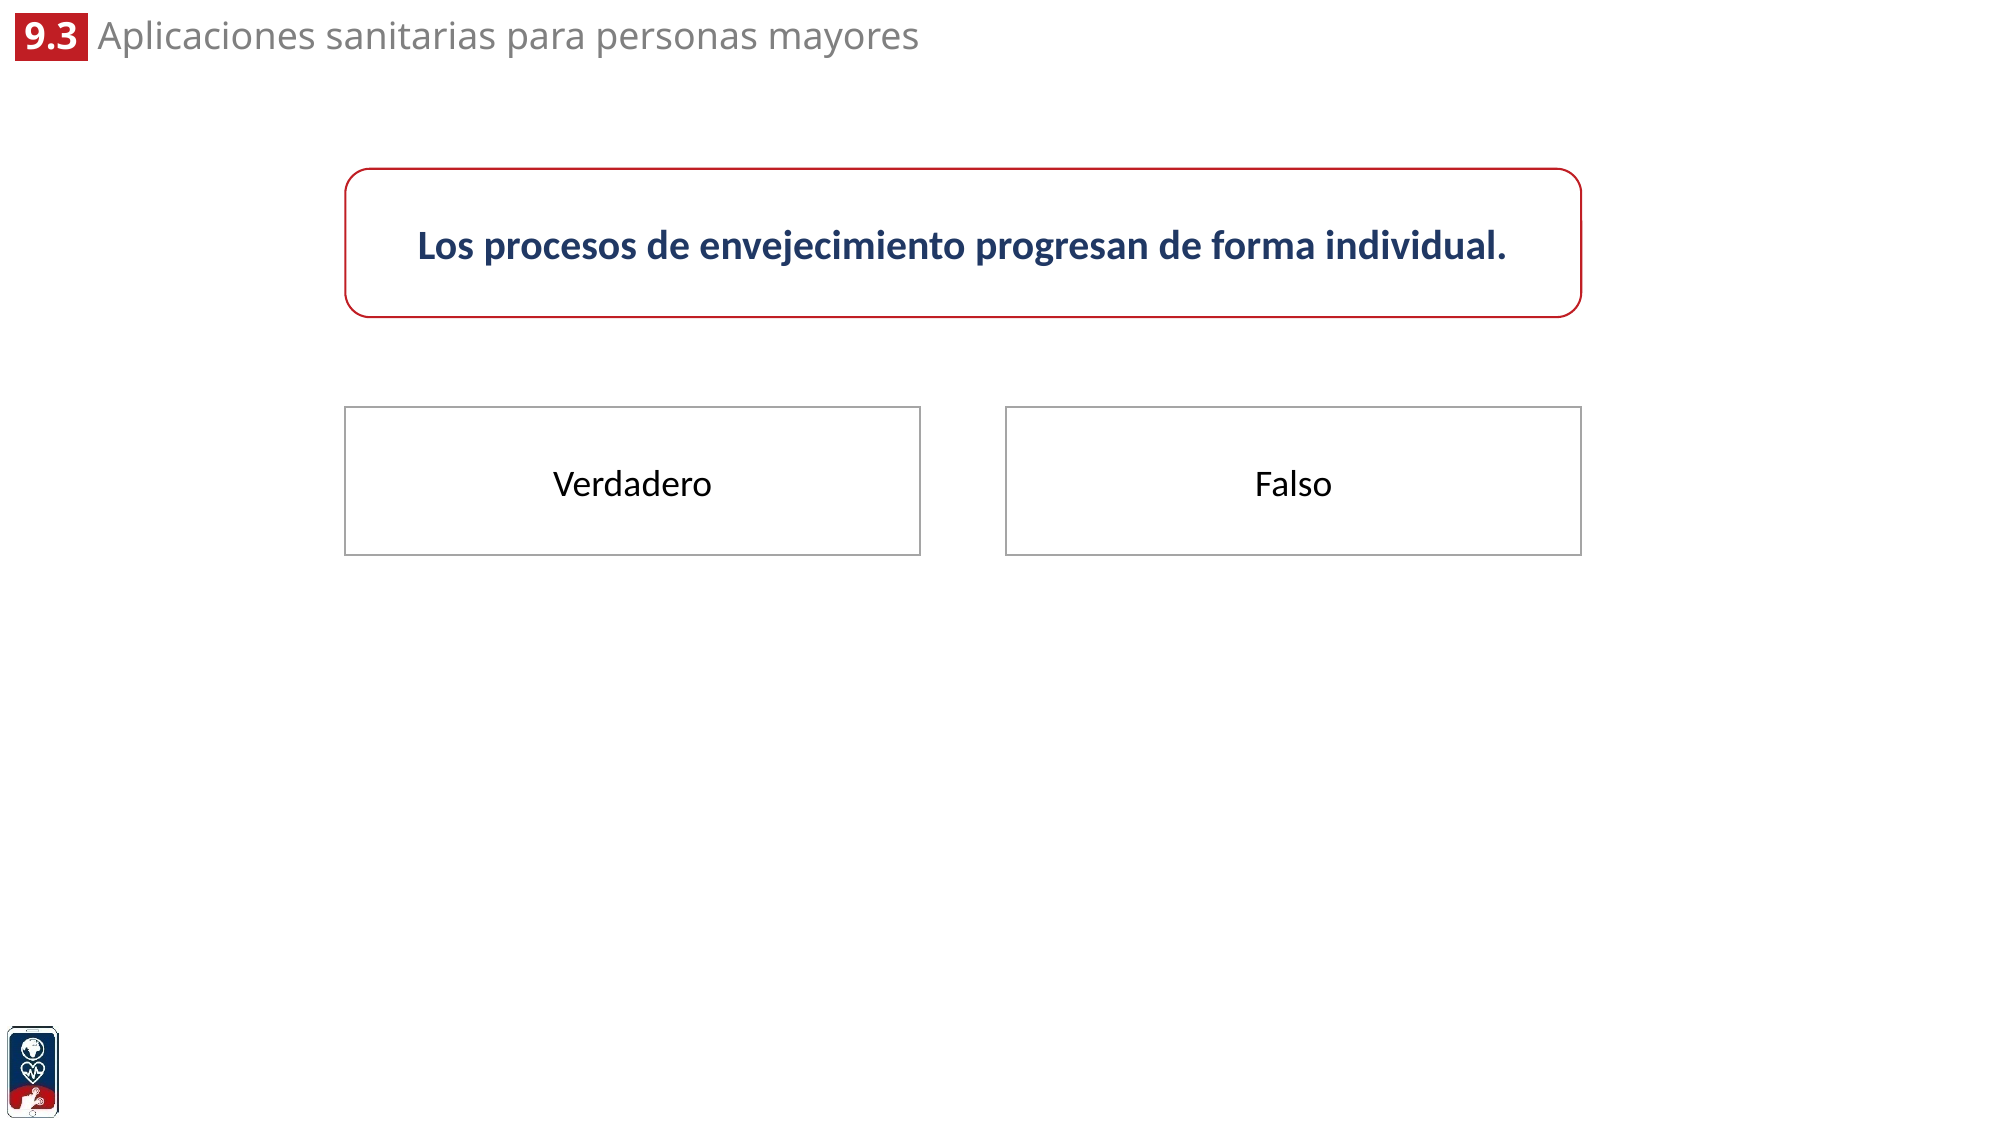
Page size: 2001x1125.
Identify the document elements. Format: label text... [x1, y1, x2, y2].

picture [7, 1026, 59, 1118]
text_box Los procesos de envejecimiento progresan de forma individual. [344, 167, 1583, 319]
text_box Verdadero [344, 406, 921, 556]
text_box Falso [1005, 406, 1582, 556]
